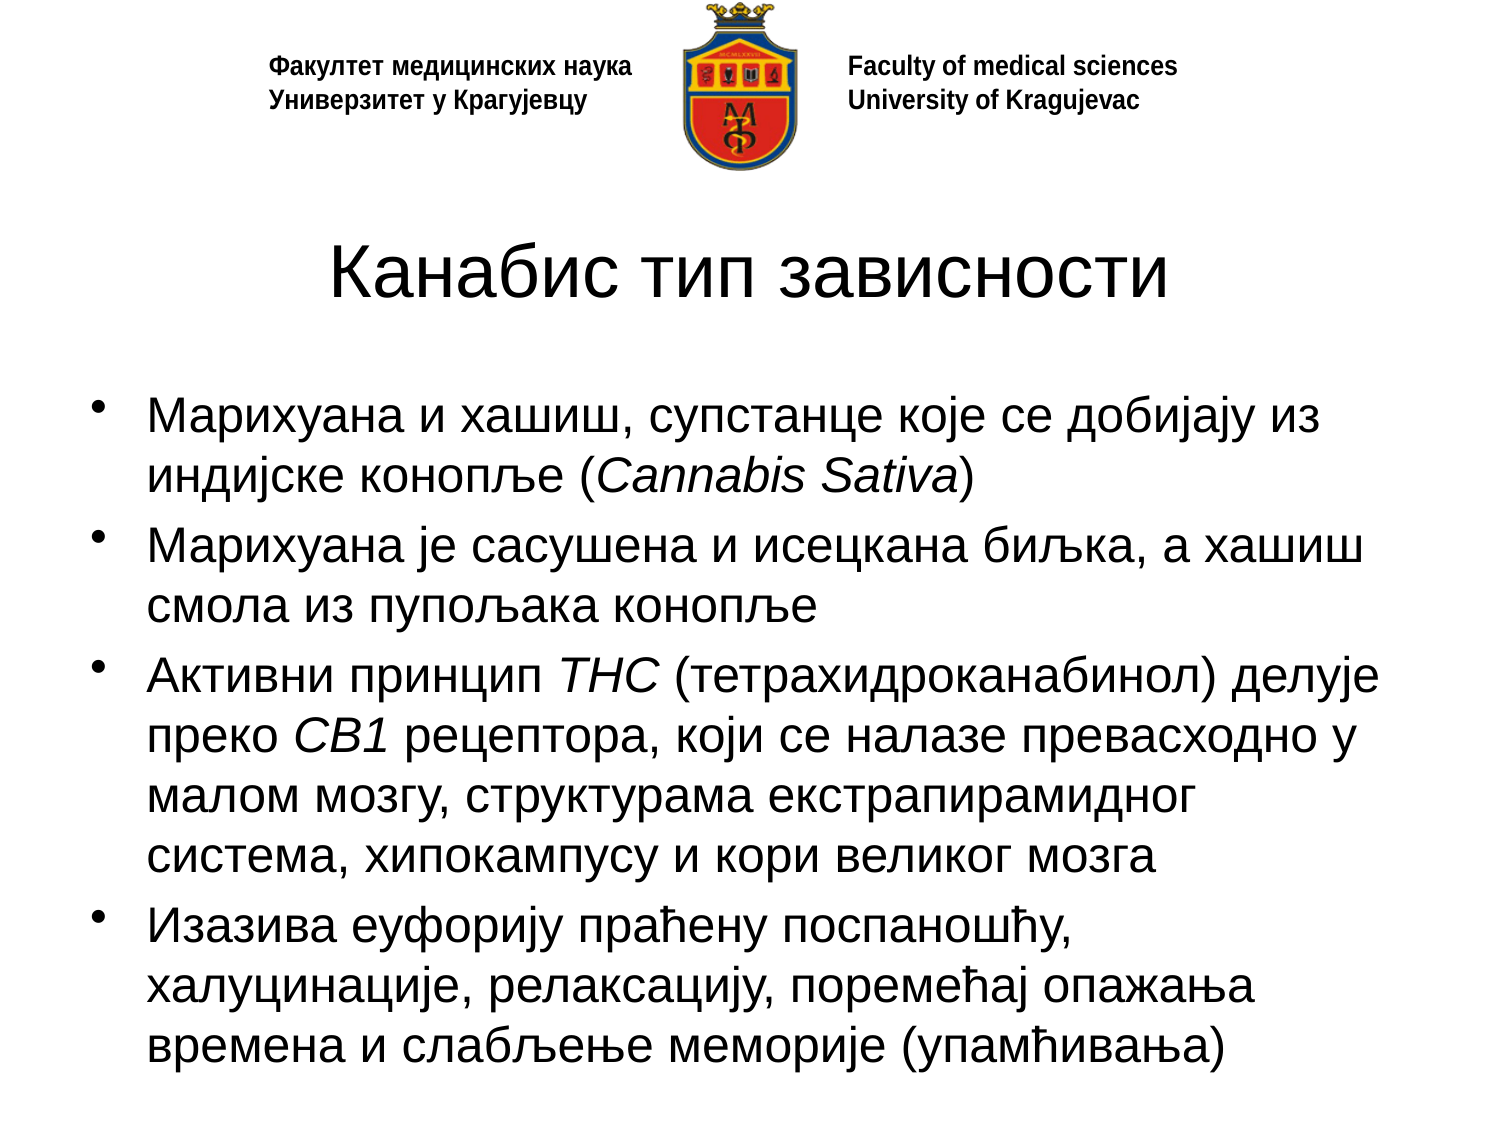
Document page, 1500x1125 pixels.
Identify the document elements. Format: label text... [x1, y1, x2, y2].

title Канабис тип зависности [74, 173, 1426, 362]
list Марихуана и хашиш, супстанце које се добијају из индијске конопље (Cannabis Sativa) Марихуана је сасушена и исецкана биљка, а хашиш смола из пупољака конопље Активни принцип THC (тетрахидроканабинол) делује преко CB1 рецептора, који се налазе превасходно у малом мозгу, структурама екстрапирамидног система, хипокампусу и кори великог мозга Изазива еуфорију праћену поспаношћу, халуцинације, релаксацију, поремећај опажања времена и слабљење меморије (упамћивања) [74, 374, 1426, 1118]
